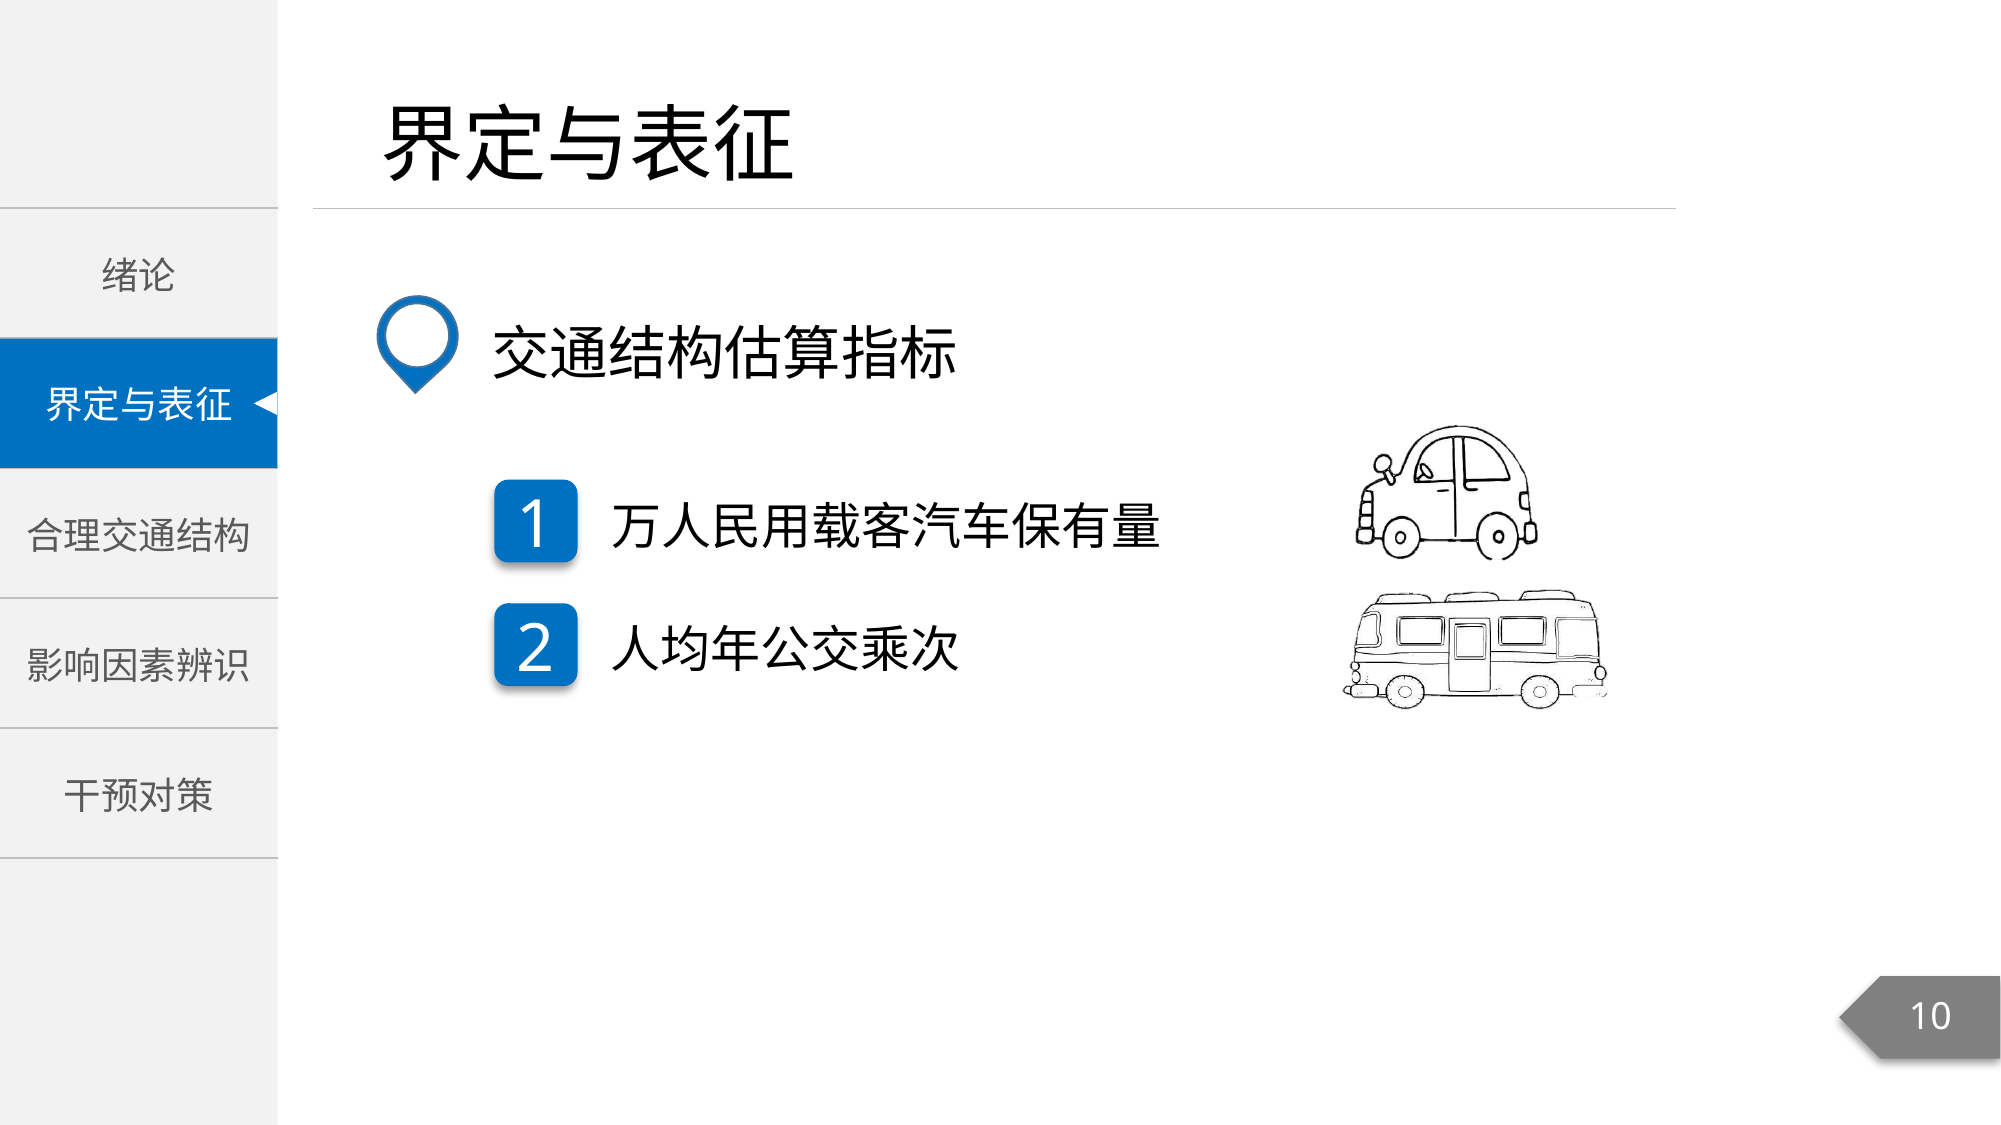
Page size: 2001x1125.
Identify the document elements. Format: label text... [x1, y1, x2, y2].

text_box 人均年公交乘次 [595, 610, 976, 686]
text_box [377, 296, 458, 377]
text_box 交通结构估算指标 [476, 308, 973, 394]
text_box 2 [493, 602, 579, 688]
picture [1269, 417, 1685, 781]
text_box 万人民用载客汽车保有量 [596, 486, 1177, 562]
text_box 1 [493, 478, 579, 564]
